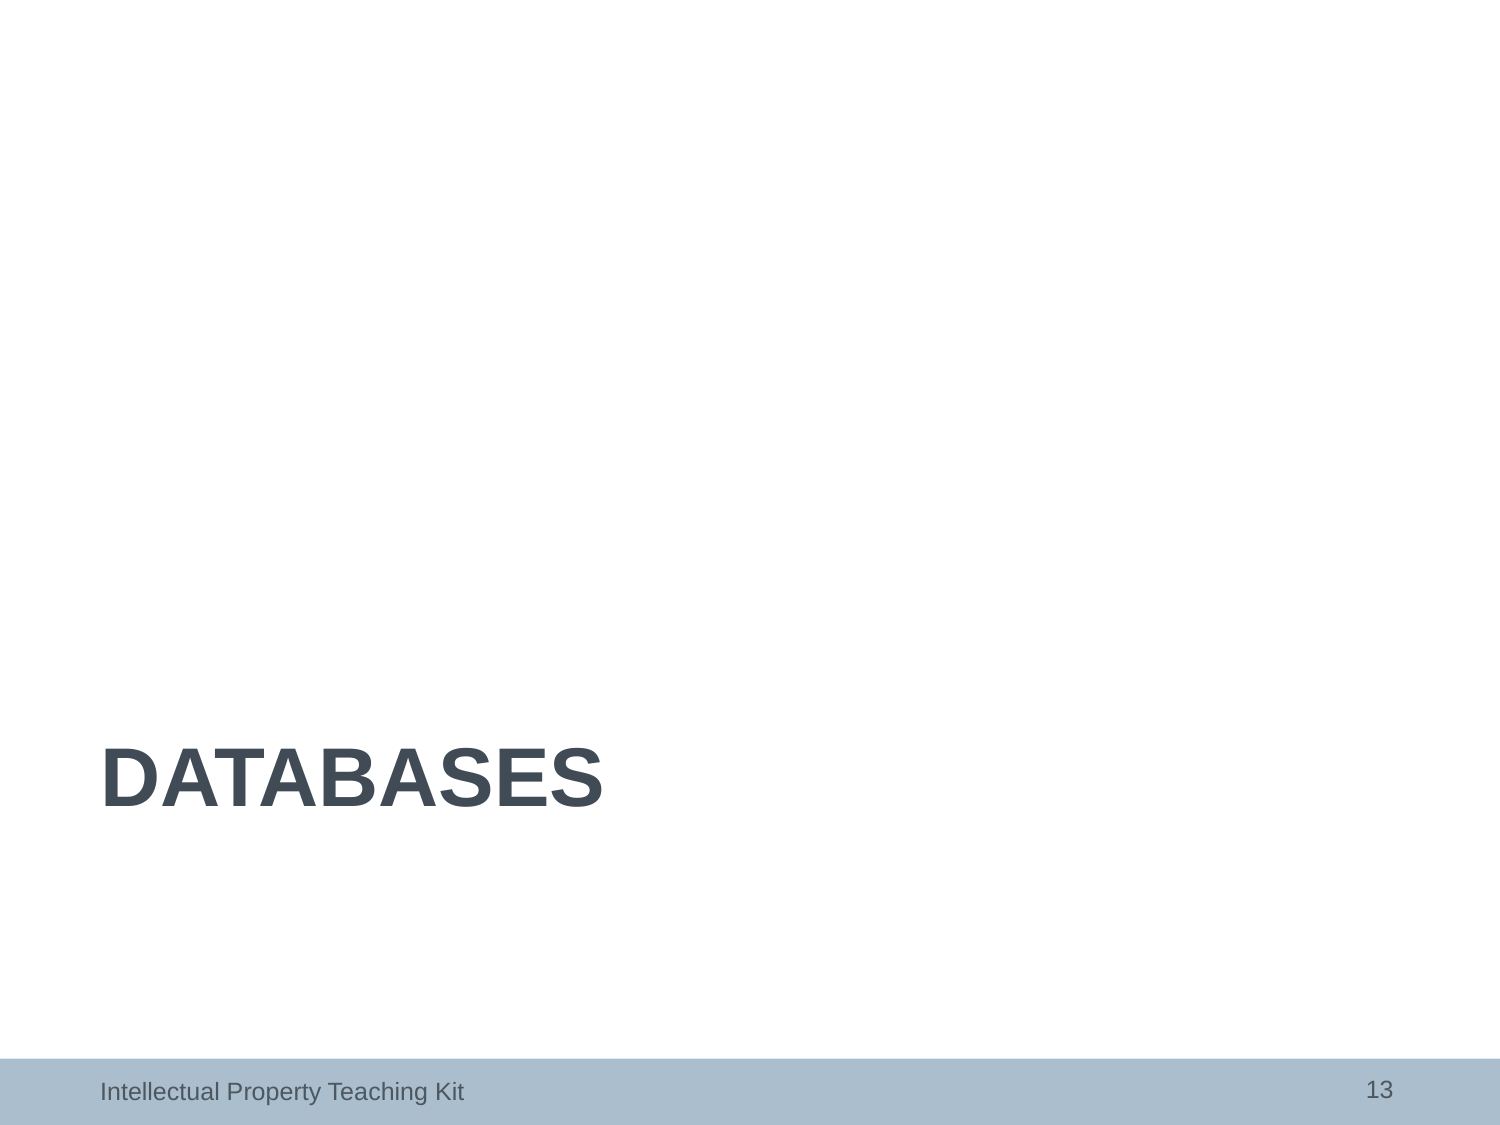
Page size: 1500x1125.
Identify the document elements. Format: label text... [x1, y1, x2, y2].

title Databases [100, 722, 1394, 947]
footer Intellectual Property Teaching Kit [100, 1074, 988, 1125]
text_box 13 [1269, 1070, 1394, 1106]
